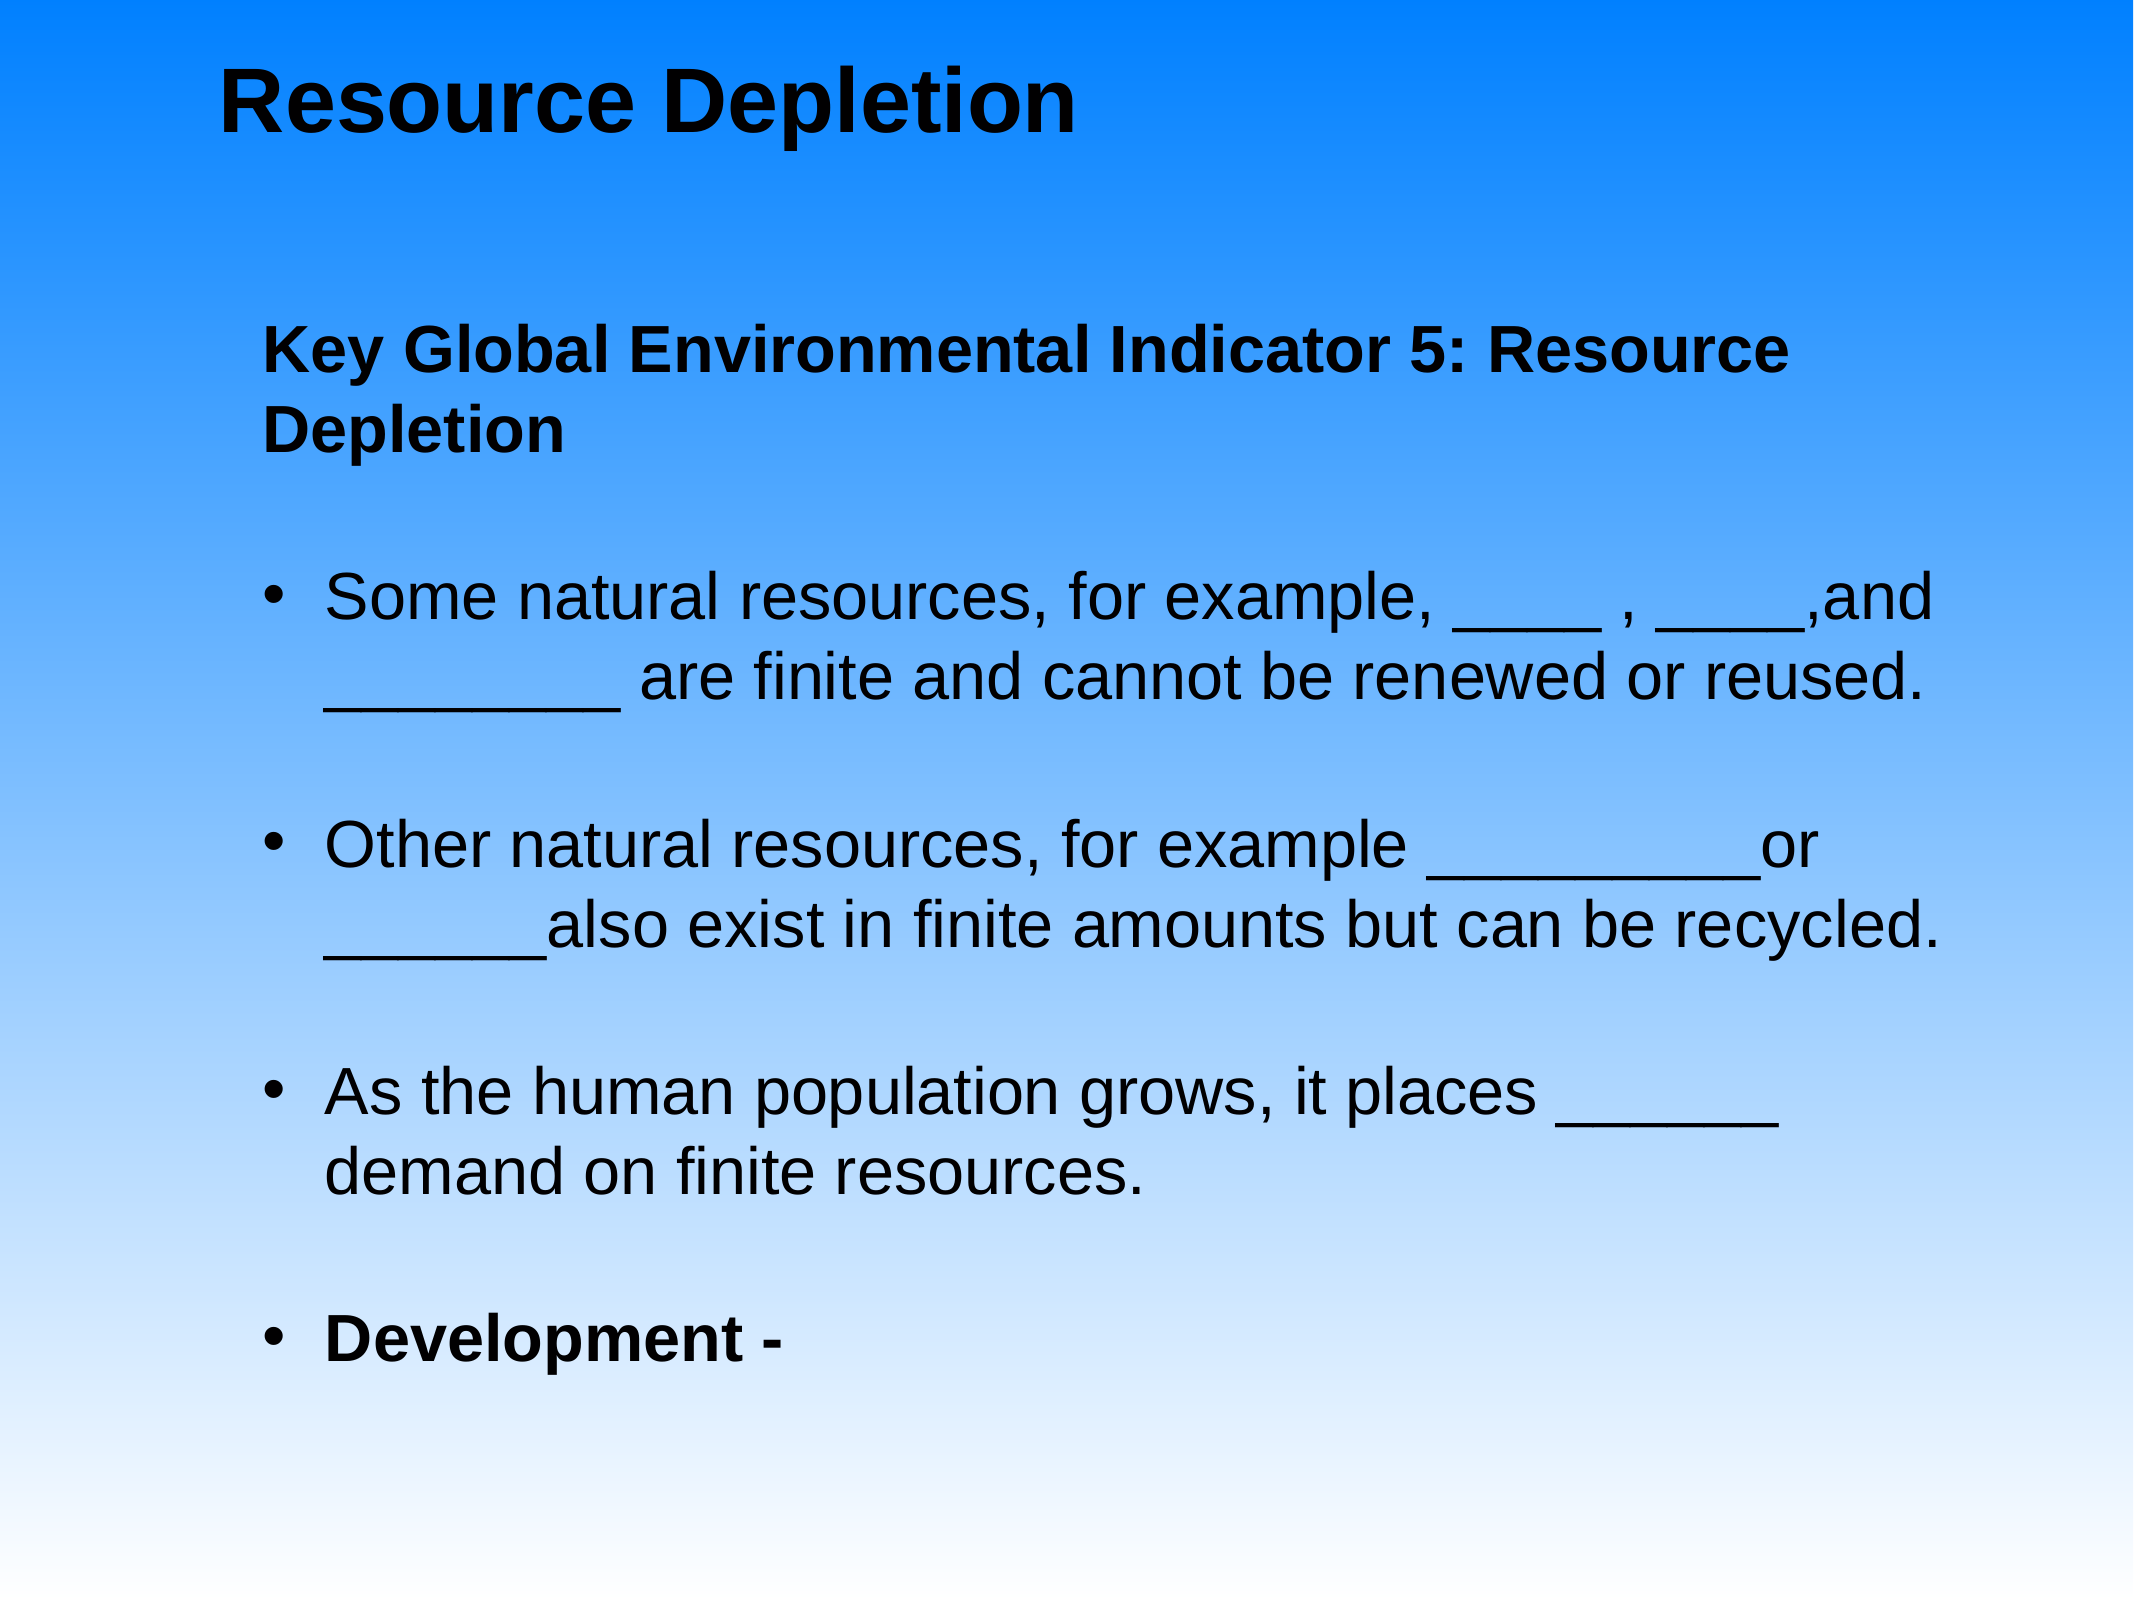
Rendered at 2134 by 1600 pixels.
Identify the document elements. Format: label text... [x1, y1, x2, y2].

text_box Resource Depletion [204, 33, 1921, 338]
list Key Global Environmental Indicator 5: Resource Depletion Some natural resources, for example, ____ , ____,and ________ are finite and cannot be renewed or reused. Other natural resources, for example _________or ______also exist in finite amounts but can be recycled. As the human population grows, it places ______ demand on finite resources. Development - [254, 460, 1980, 1388]
